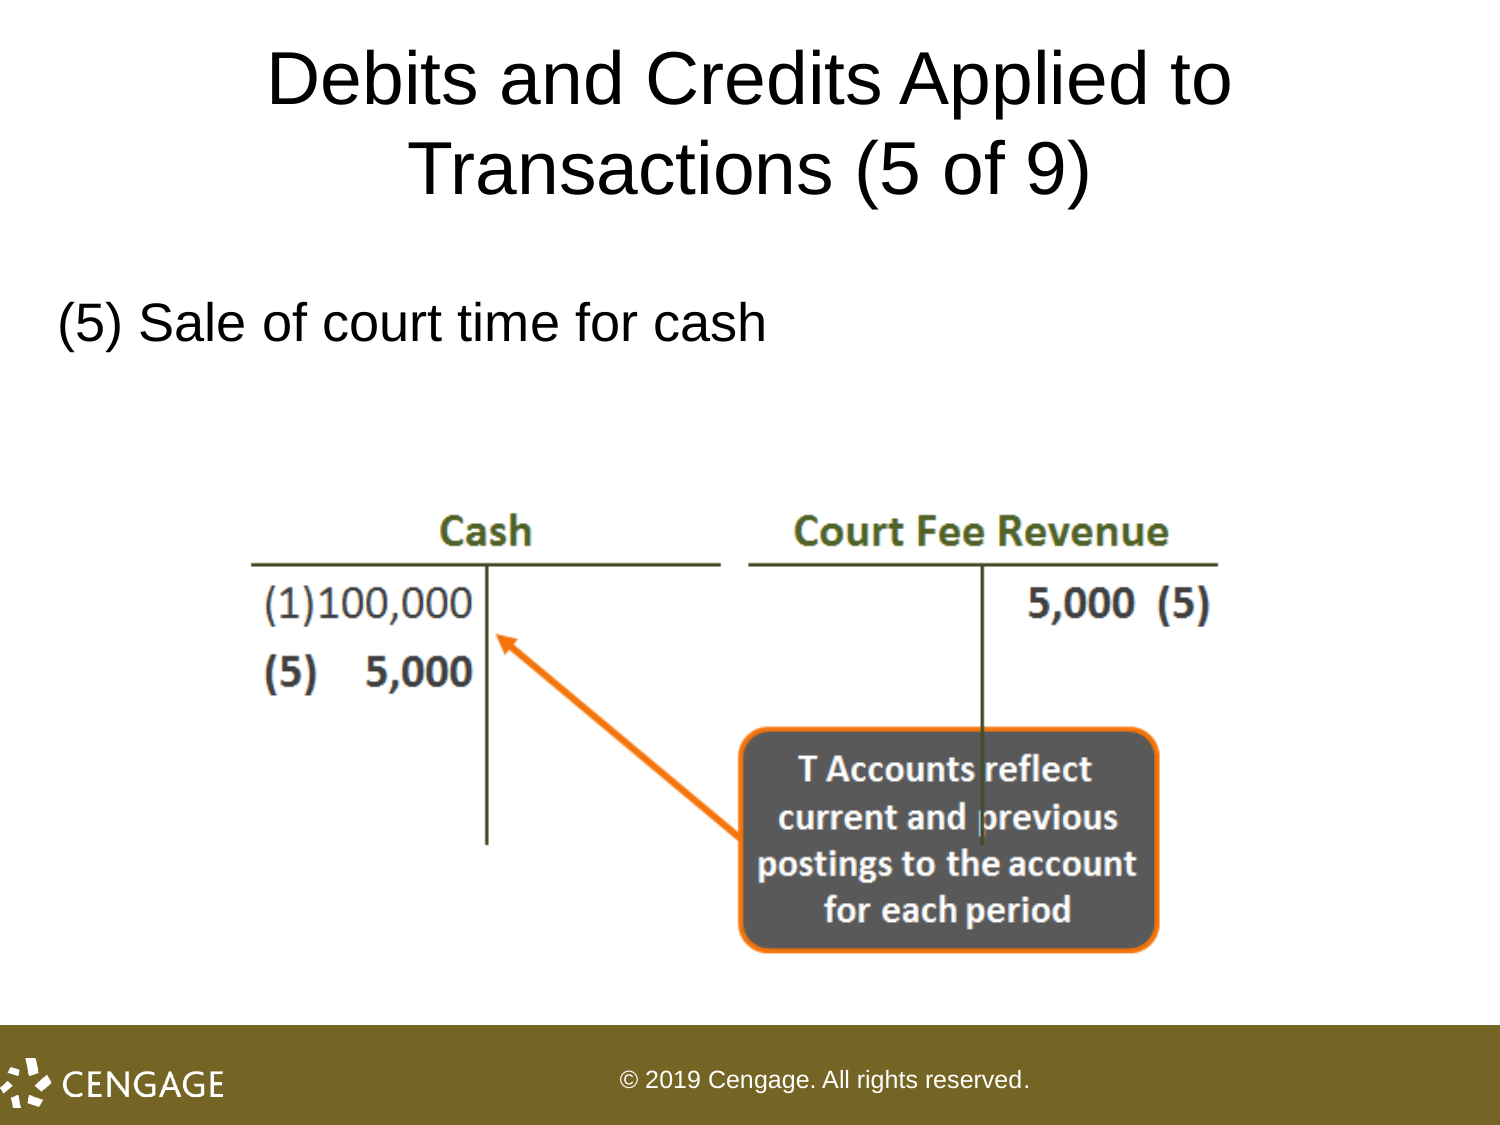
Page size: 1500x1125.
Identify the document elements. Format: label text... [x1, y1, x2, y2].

picture [236, 492, 1270, 989]
list (5) Sale of court time for cash [42, 272, 1452, 379]
picture [0, 1058, 223, 1108]
title Debits and Credits Applied to Transactions (5 of 9) [91, 36, 1410, 202]
